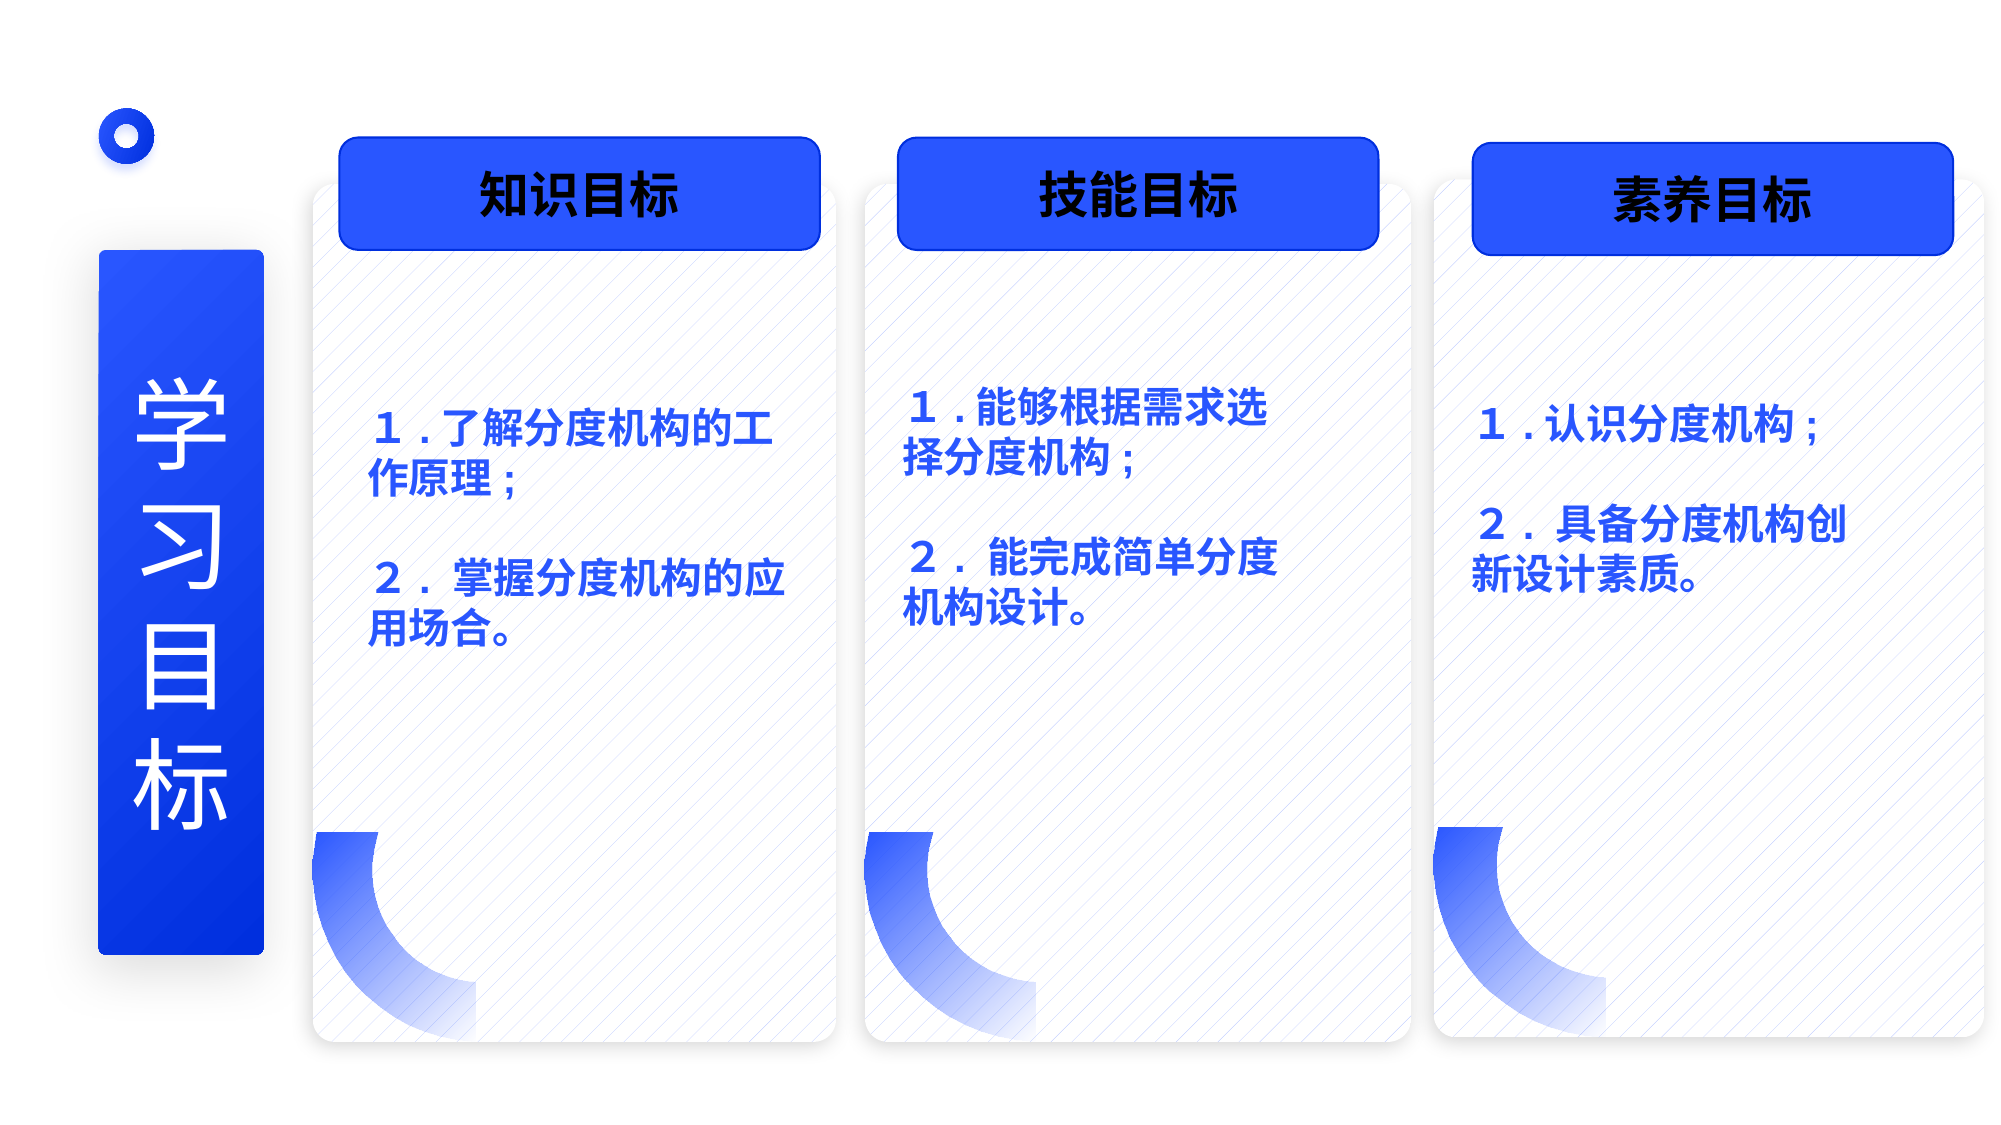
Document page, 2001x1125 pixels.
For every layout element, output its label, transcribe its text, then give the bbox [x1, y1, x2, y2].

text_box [312, 183, 836, 1043]
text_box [865, 183, 1412, 1043]
text_box 知识目标 [338, 136, 821, 183]
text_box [1433, 179, 1984, 1038]
text_box 学 习 目 标 [97, 248, 265, 956]
text_box 素养目标 [1471, 141, 1955, 179]
text_box 技能目标 [896, 136, 1380, 183]
text_box [97, 107, 156, 165]
